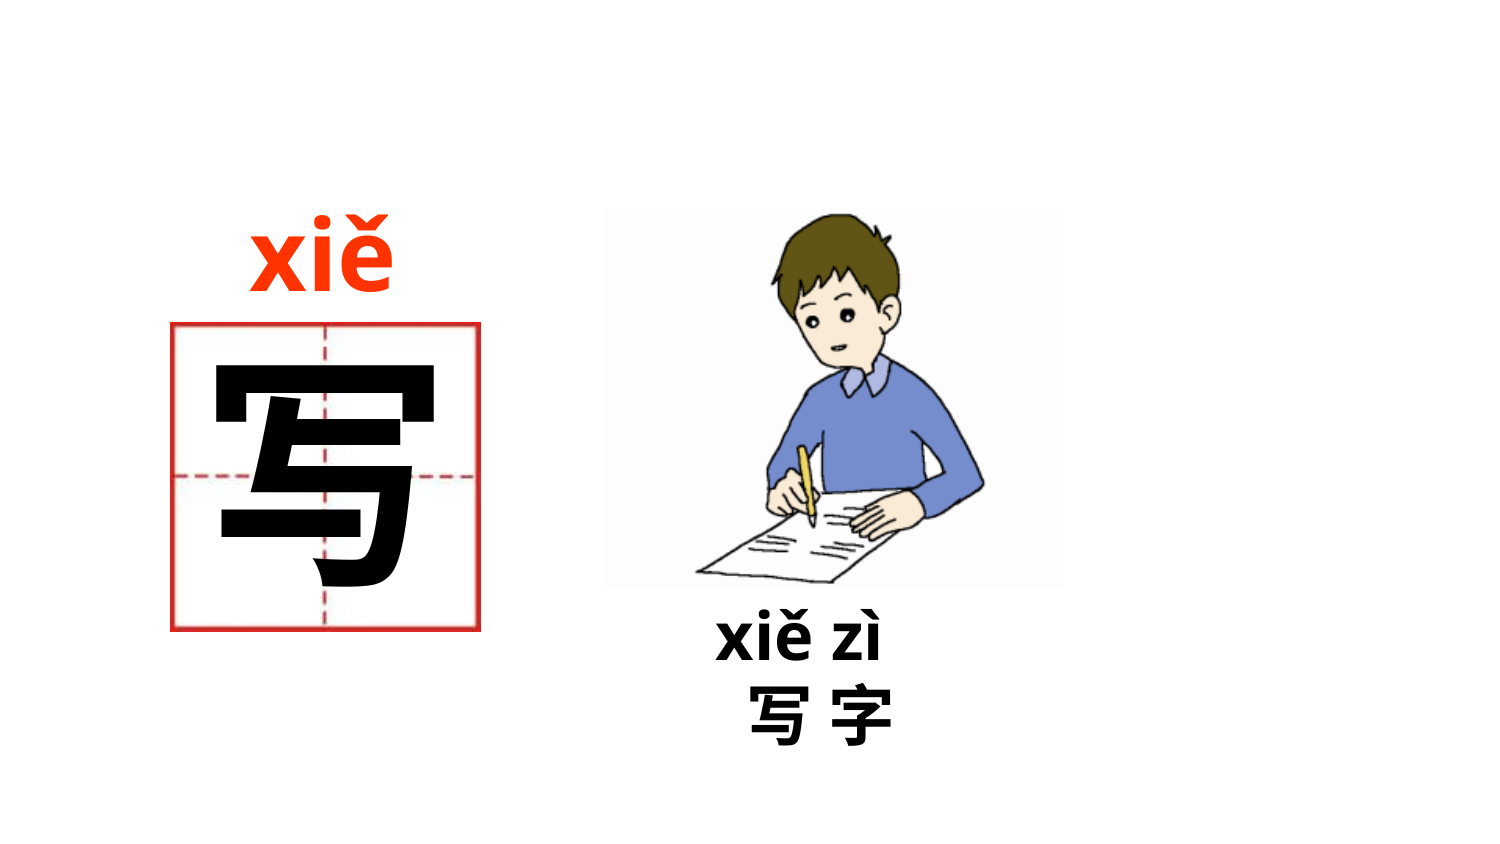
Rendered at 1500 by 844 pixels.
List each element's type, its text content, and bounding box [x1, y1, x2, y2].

text_box xiě zì 写 字 [700, 587, 911, 761]
picture [603, 208, 1064, 587]
text_box xiě [234, 184, 412, 308]
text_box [170, 308, 481, 632]
